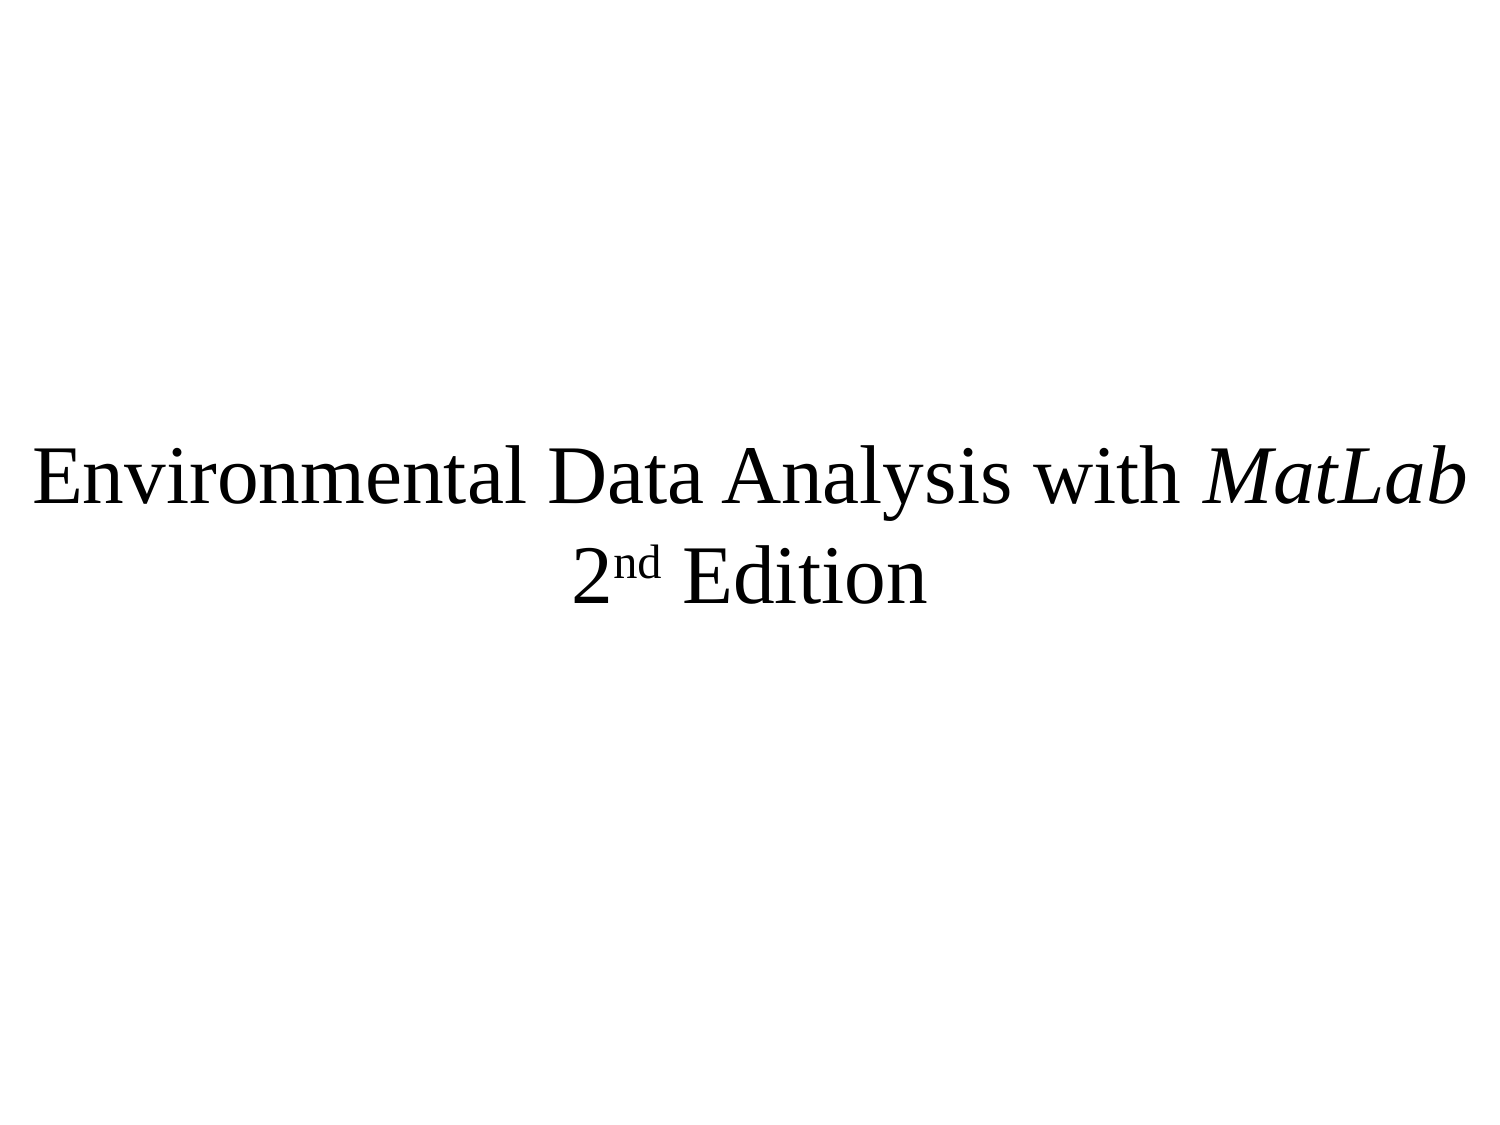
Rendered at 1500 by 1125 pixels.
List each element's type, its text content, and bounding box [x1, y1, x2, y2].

title Environmental Data Analysis with MatLab 2nd Edition [0, 249, 1500, 900]
